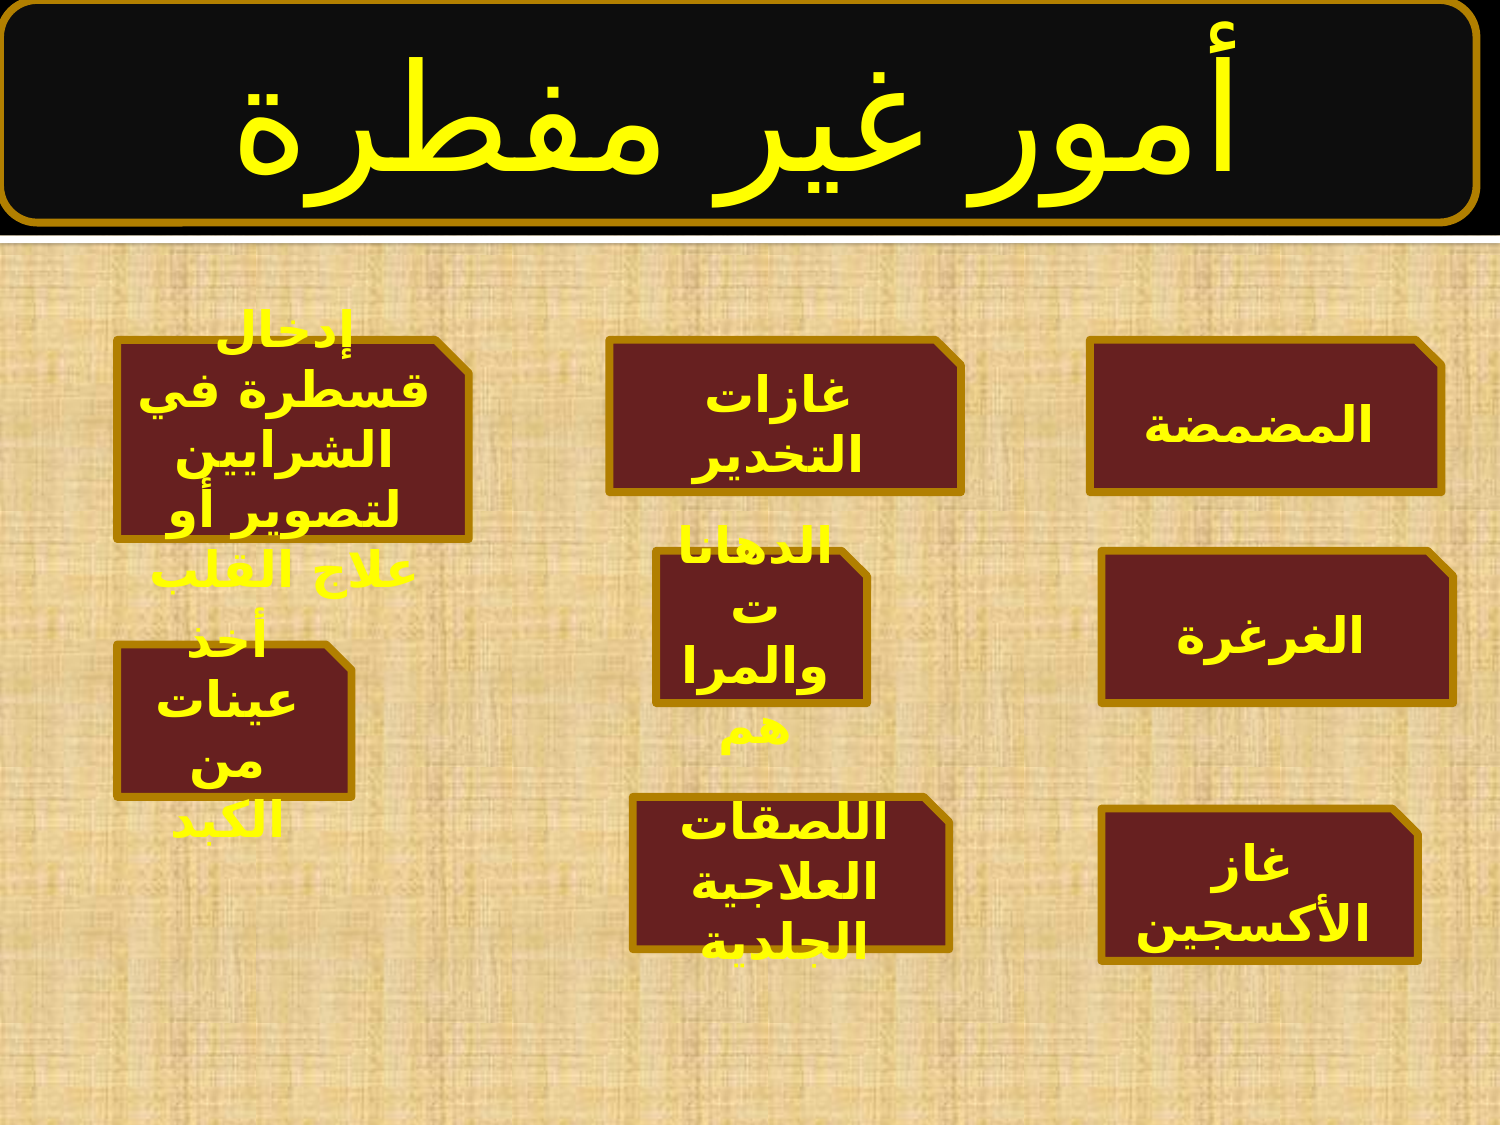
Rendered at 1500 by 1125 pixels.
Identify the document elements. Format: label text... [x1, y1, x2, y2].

text_box غازات التخدير [605, 335, 965, 497]
text_box اللصقات العلاجية الجلدية [628, 792, 954, 954]
text_box غاز الأكسجين [1097, 804, 1422, 965]
picture [0, 244, 1500, 1125]
text_box الدهانات والمراهم [652, 546, 872, 708]
text_box إدخال قسطرة في الشرايين لتصوير أو علاج القلب [113, 335, 473, 543]
text_box أمور غير مفطرة [0, 0, 1481, 227]
text_box الغرغرة [1097, 546, 1458, 708]
text_box أخذ عينات من الكبد [113, 640, 356, 801]
text_box المضمضة [1085, 335, 1446, 497]
